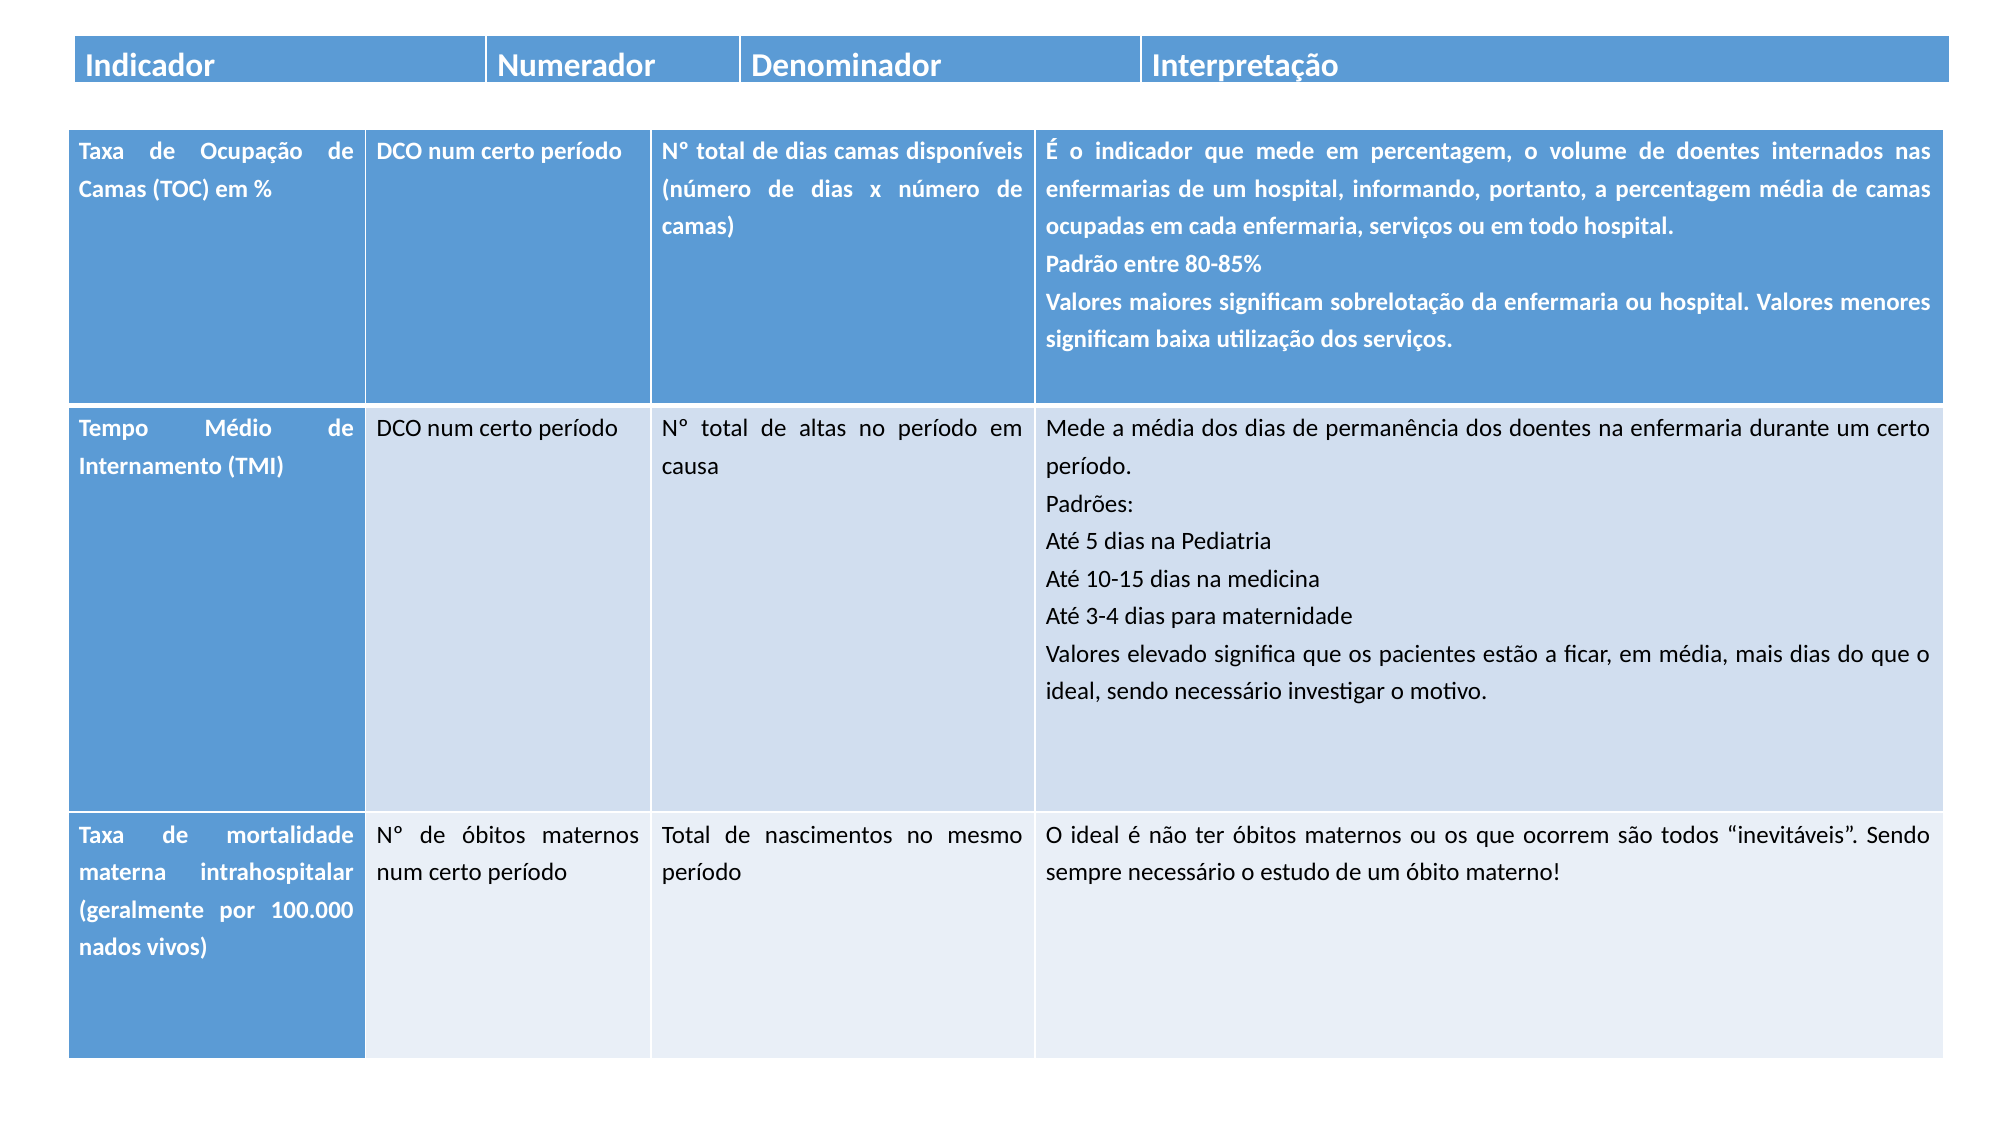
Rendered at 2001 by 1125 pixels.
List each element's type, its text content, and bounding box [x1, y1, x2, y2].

table_header Interpretação [1142, 36, 1949, 82]
table_cell O ideal é não ter óbitos maternos ou os que ocorrem são todos “inevitáveis”. Sendo sempre necessário o estudo de um óbito materno! [1036, 813, 1943, 1058]
table_header Nº total de dias camas disponíveis (número de dias x número de camas) [652, 130, 1034, 403]
table_header É o indicador que mede em percentagem, o volume de doentes internados nas enfermarias de um hospital, informando, portanto, a percentagem média de camas ocupadas em cada enfermaria, serviços ou em todo hospital. Padrão entre 80-85% Valores maiores significam sobrelotação da enfermaria ou hospital. Valores menores significam baixa utilização dos serviços. [1036, 130, 1943, 403]
table_cell Mede a média dos dias de permanência dos doentes na enfermaria durante um certo período. Padrões: Até 5 dias na Pediatria Até 10-15 dias na medicina Até 3-4 dias para maternidade Valores elevado significa que os pacientes estão a ficar, em média, mais dias do que o ideal, sendo necessário investigar o motivo. [1036, 408, 1943, 811]
table_cell Taxa de mortalidade materna intrahospitalar (geralmente por 100.000 nados vivos) [69, 813, 365, 1058]
table_cell Total de nascimentos no mesmo período [652, 813, 1034, 1058]
table_cell Tempo Médio de Internamento (TMI) [69, 408, 365, 811]
table_header Indicador [75, 36, 485, 82]
table_cell Nº total de altas no período em causa [652, 408, 1034, 811]
table_header DCO num certo período [366, 130, 650, 403]
table_header Numerador [487, 36, 739, 82]
table_header Taxa de Ocupação de Camas (TOC) em % [69, 130, 365, 403]
table_cell DCO num certo período [366, 408, 650, 811]
table_cell Nº de óbitos maternos num certo período [366, 813, 650, 1058]
table_header Denominador [741, 36, 1140, 82]
